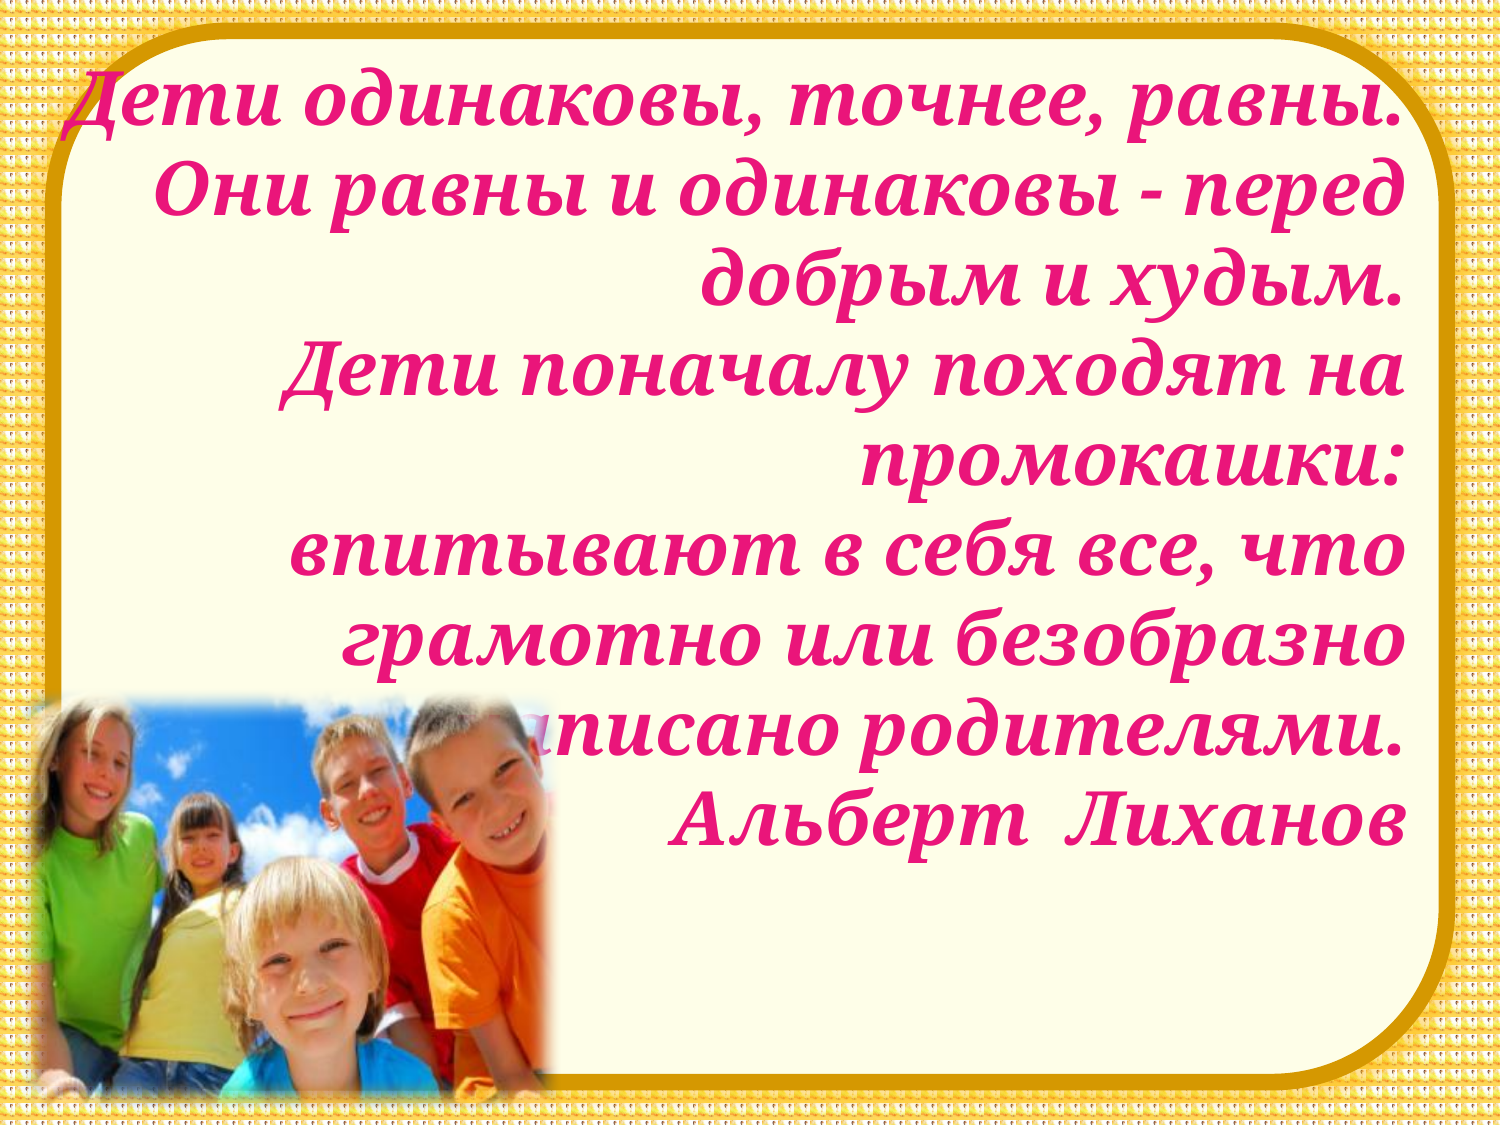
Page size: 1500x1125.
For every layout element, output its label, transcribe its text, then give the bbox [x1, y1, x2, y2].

text_box Дети одинаковы, точнее, равны. Они равны и одинаковы - перед добрым и худым. Дети поначалу походят на промокашки: впитывают в себя все, что грамотно или безобразно написано родителями. Альберт Лиханов [0, 42, 1424, 868]
picture [0, 0, 1500, 1125]
